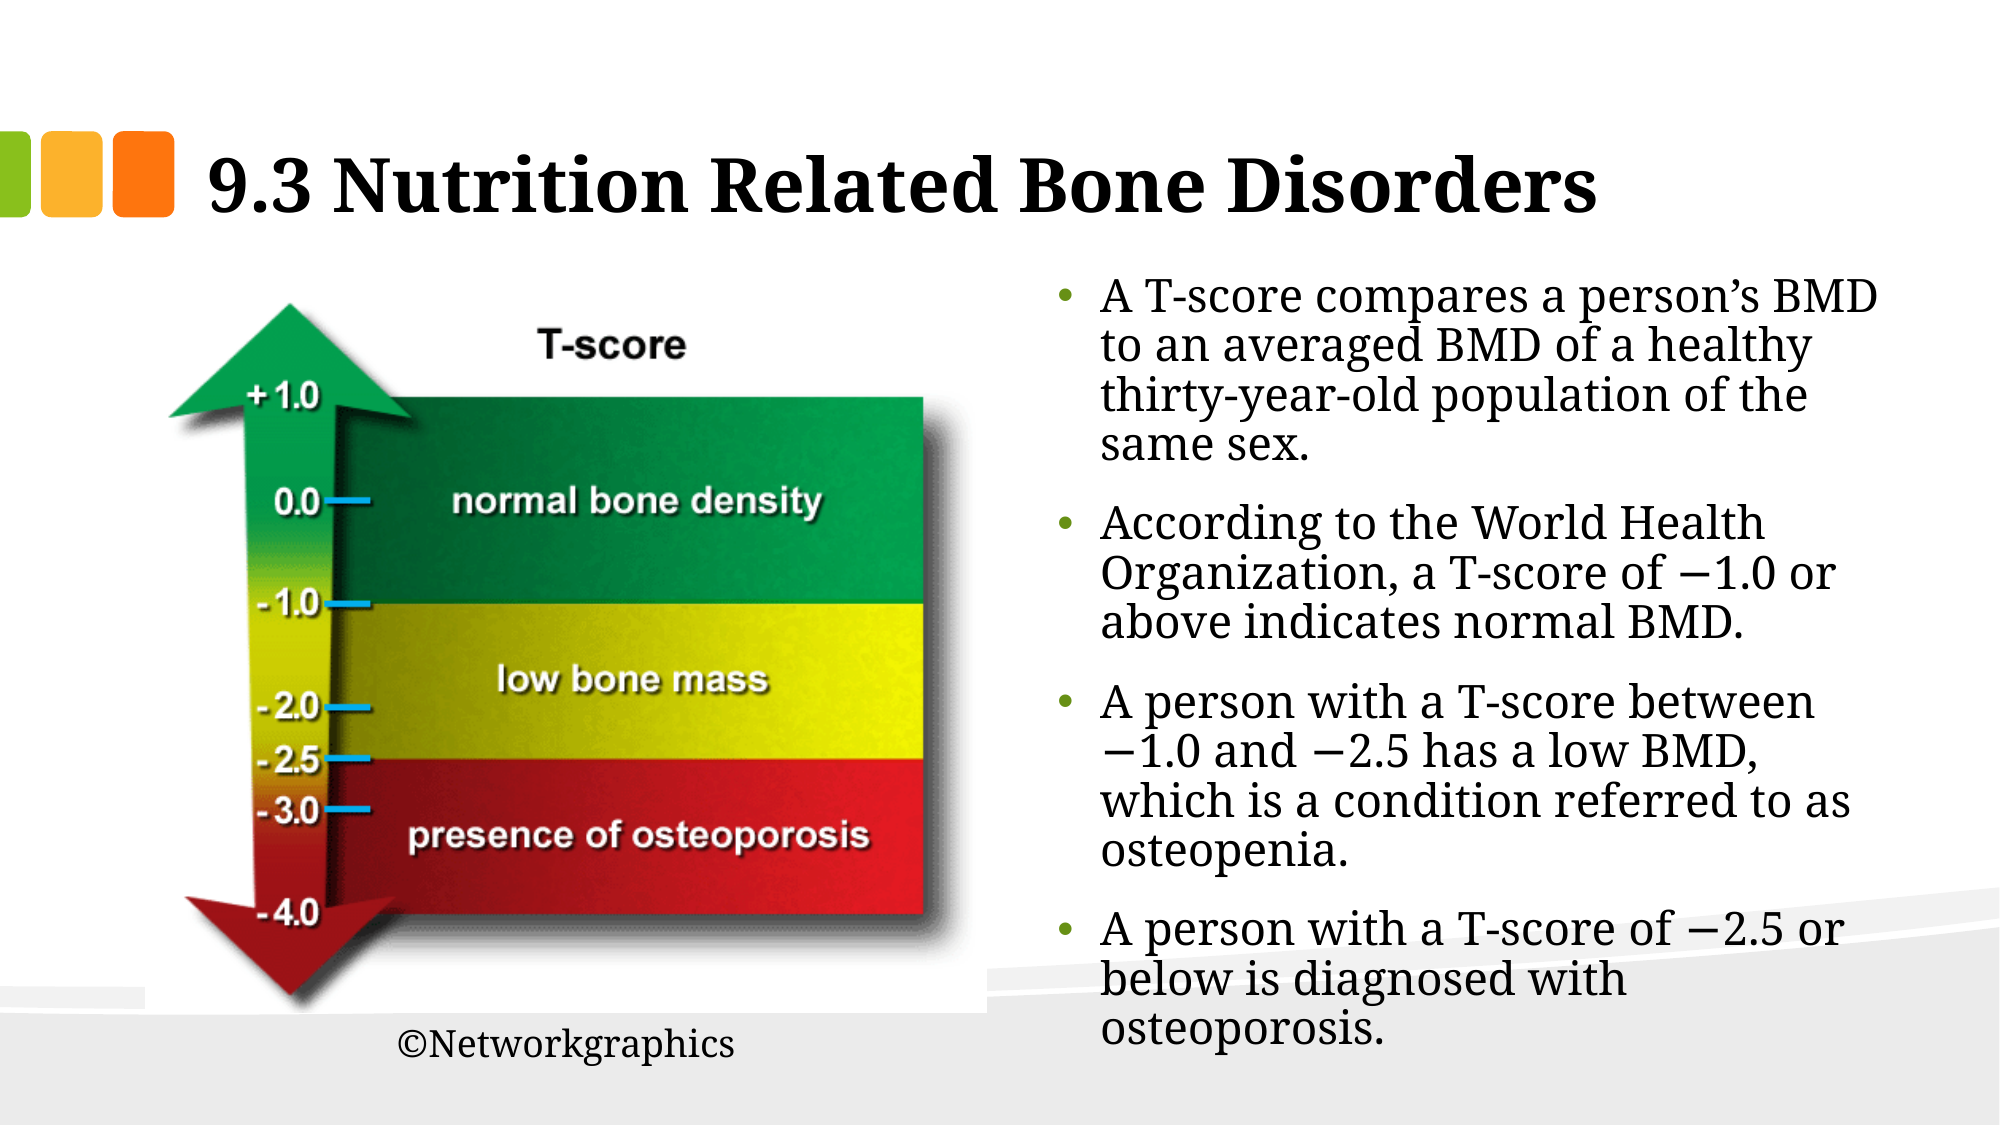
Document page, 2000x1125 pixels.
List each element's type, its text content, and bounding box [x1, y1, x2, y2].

title 9.3 Nutrition Related Bone Disorders [187, 24, 1787, 238]
text_box ©Networkgraphics [372, 1013, 760, 1073]
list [145, 297, 988, 1013]
list A T-score compares a person’s BMD to an averaged BMD of a healthy thirty-year-old population of the same sex. According to the World Health Organization, a T-score of −1.0 or above indicates normal BMD. A person with a T-score between −1.0 and −2.5 has a low BMD, which is a condition referred to as osteopenia. A person with a T-score of −2.5 or below is diagnosed with osteoporosis. [1037, 262, 1900, 1075]
